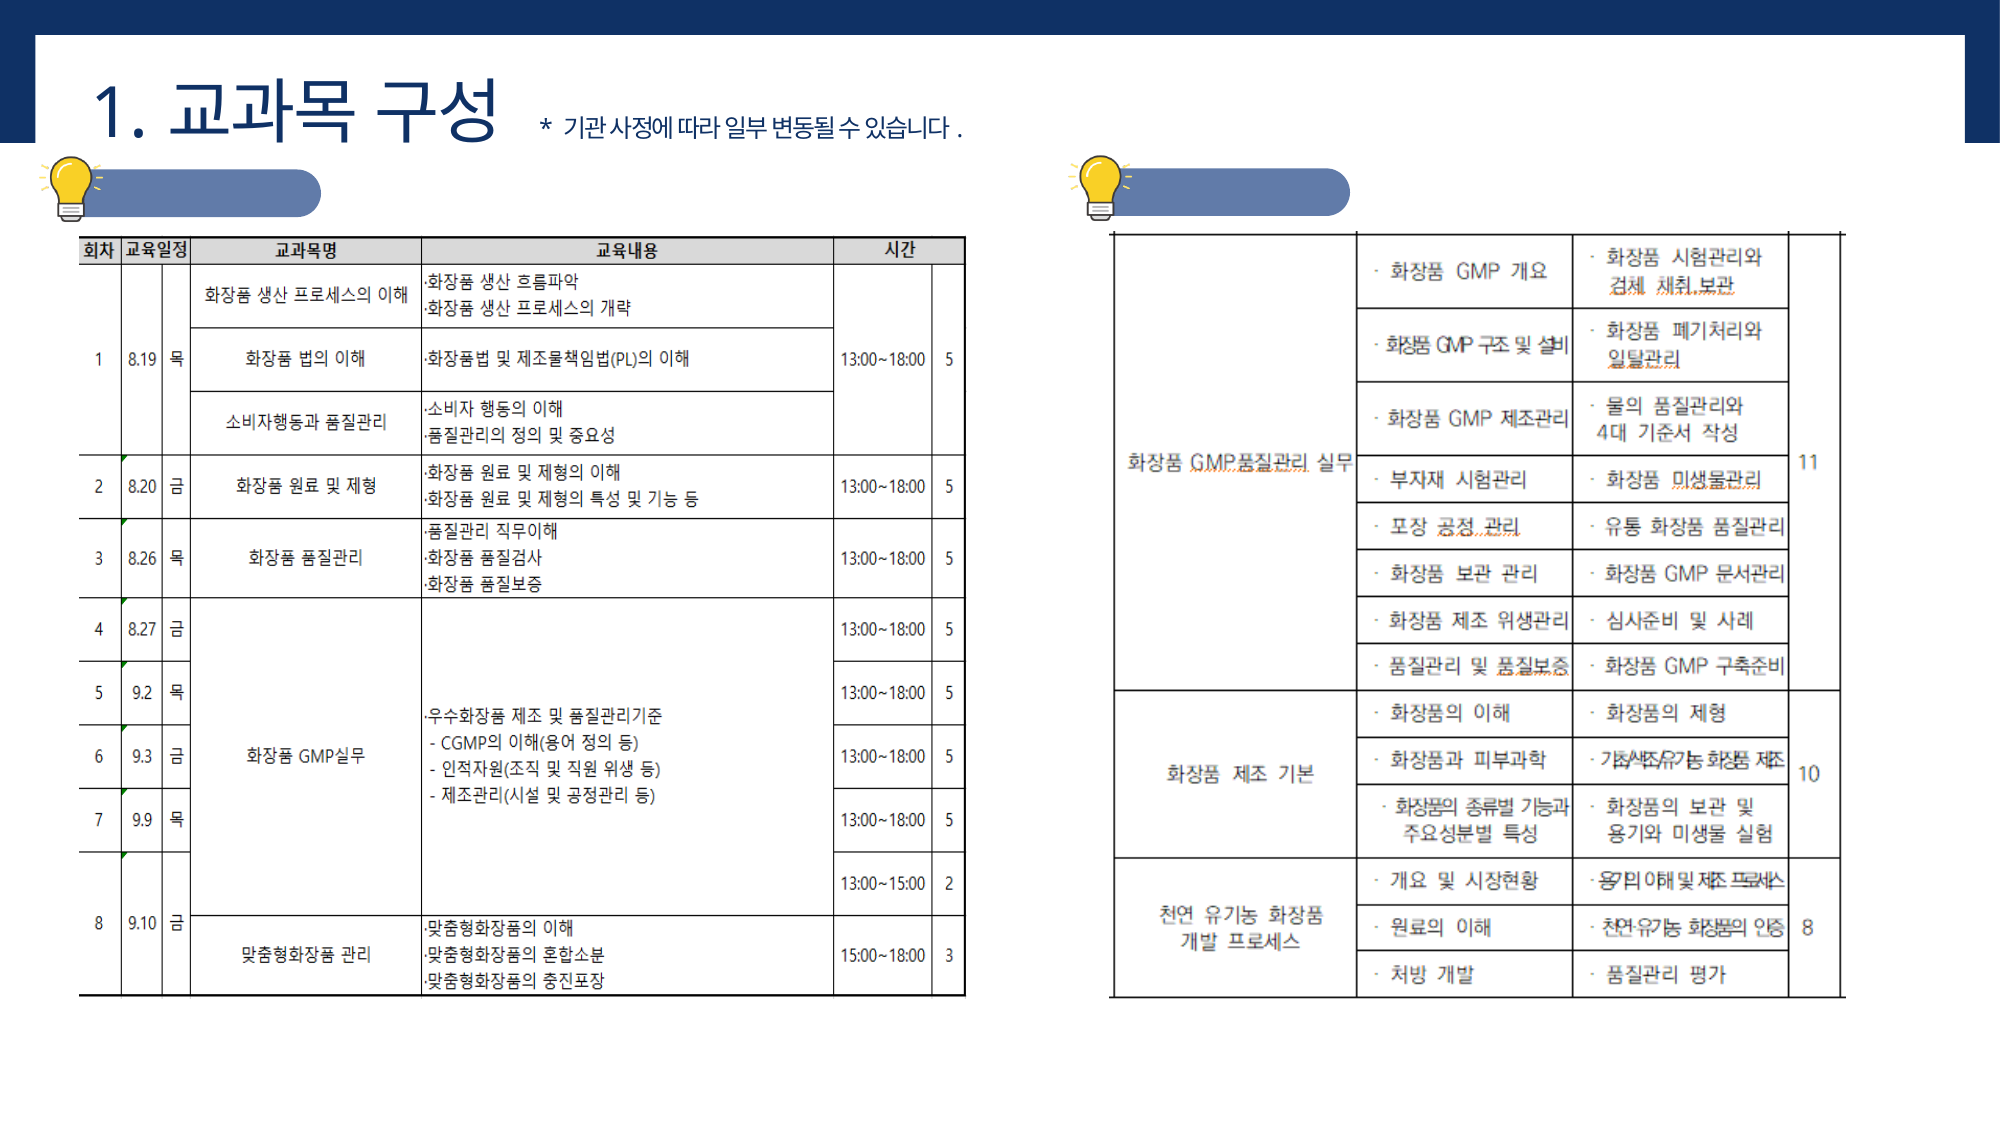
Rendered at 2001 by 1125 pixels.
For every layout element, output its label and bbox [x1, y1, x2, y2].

text_box [1050, 142, 1350, 231]
text_box [79, 59, 988, 161]
picture [0, 0, 2000, 1125]
text_box [21, 143, 321, 232]
